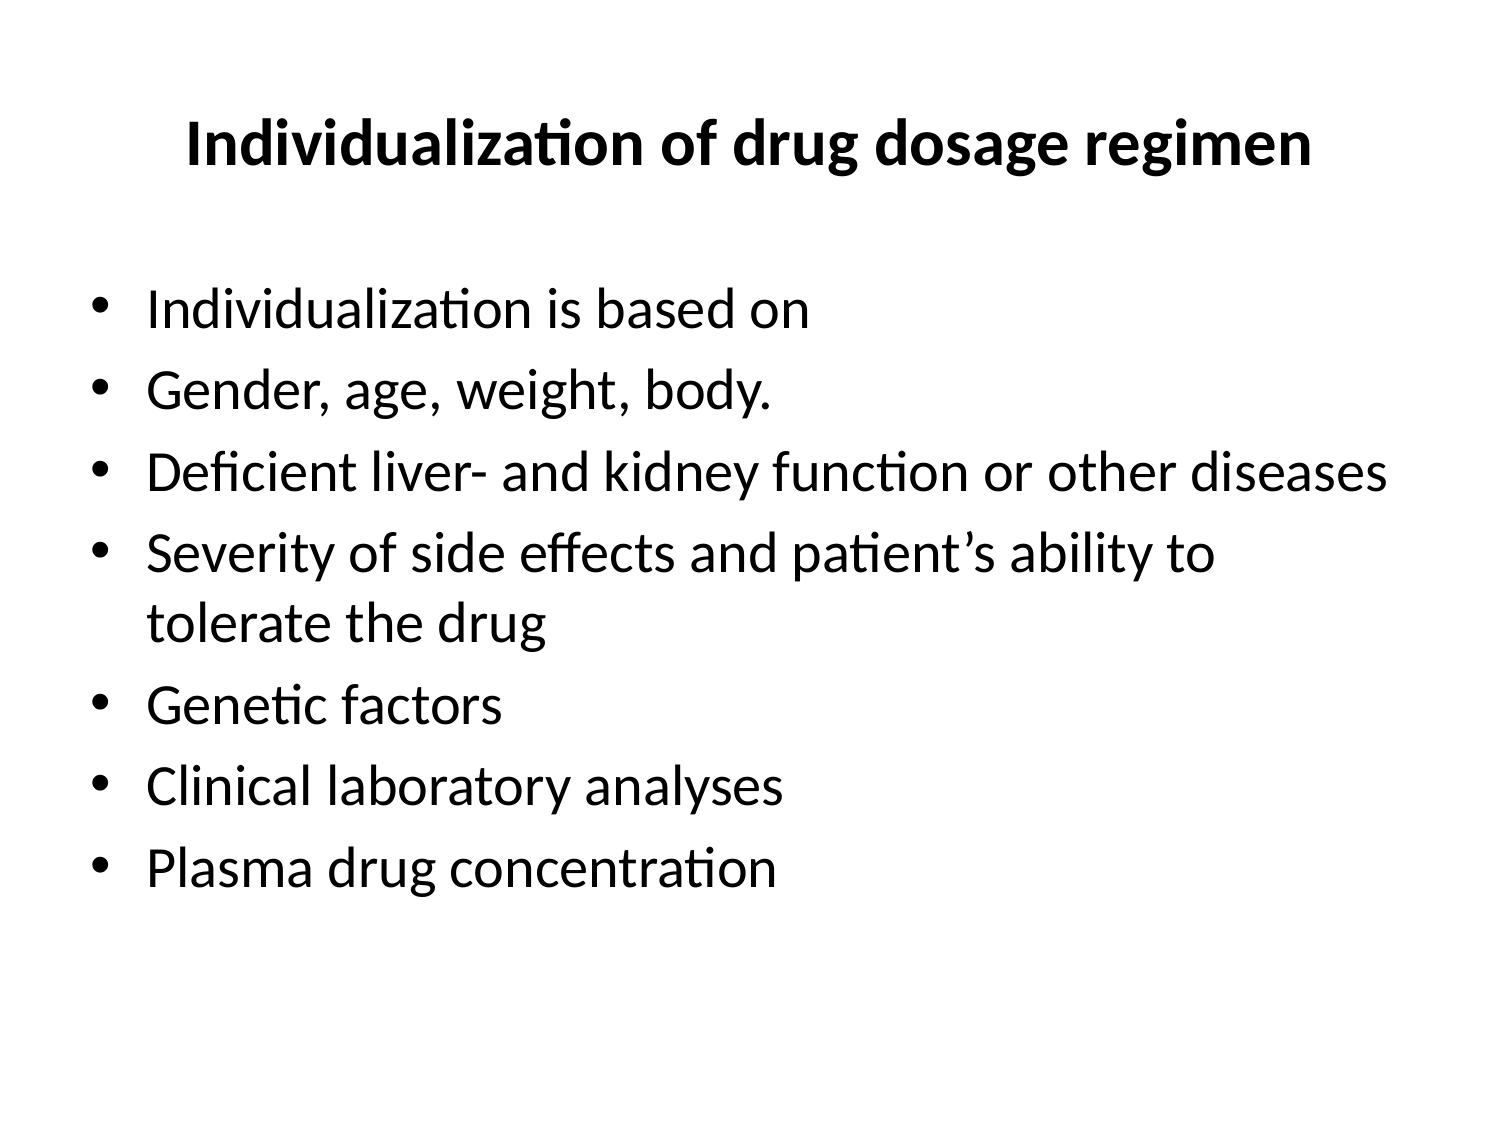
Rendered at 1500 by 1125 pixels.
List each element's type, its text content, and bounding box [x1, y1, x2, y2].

title Individualization of drug dosage regimen [75, 45, 1425, 233]
list Individualization is based on Gender, age, weight, body. Deficient liver- and kidney function or other diseases Severity of side effects and patient’s ability to tolerate the drug Genetic factors Clinical laboratory analyses Plasma drug concentration [75, 262, 1425, 1005]
